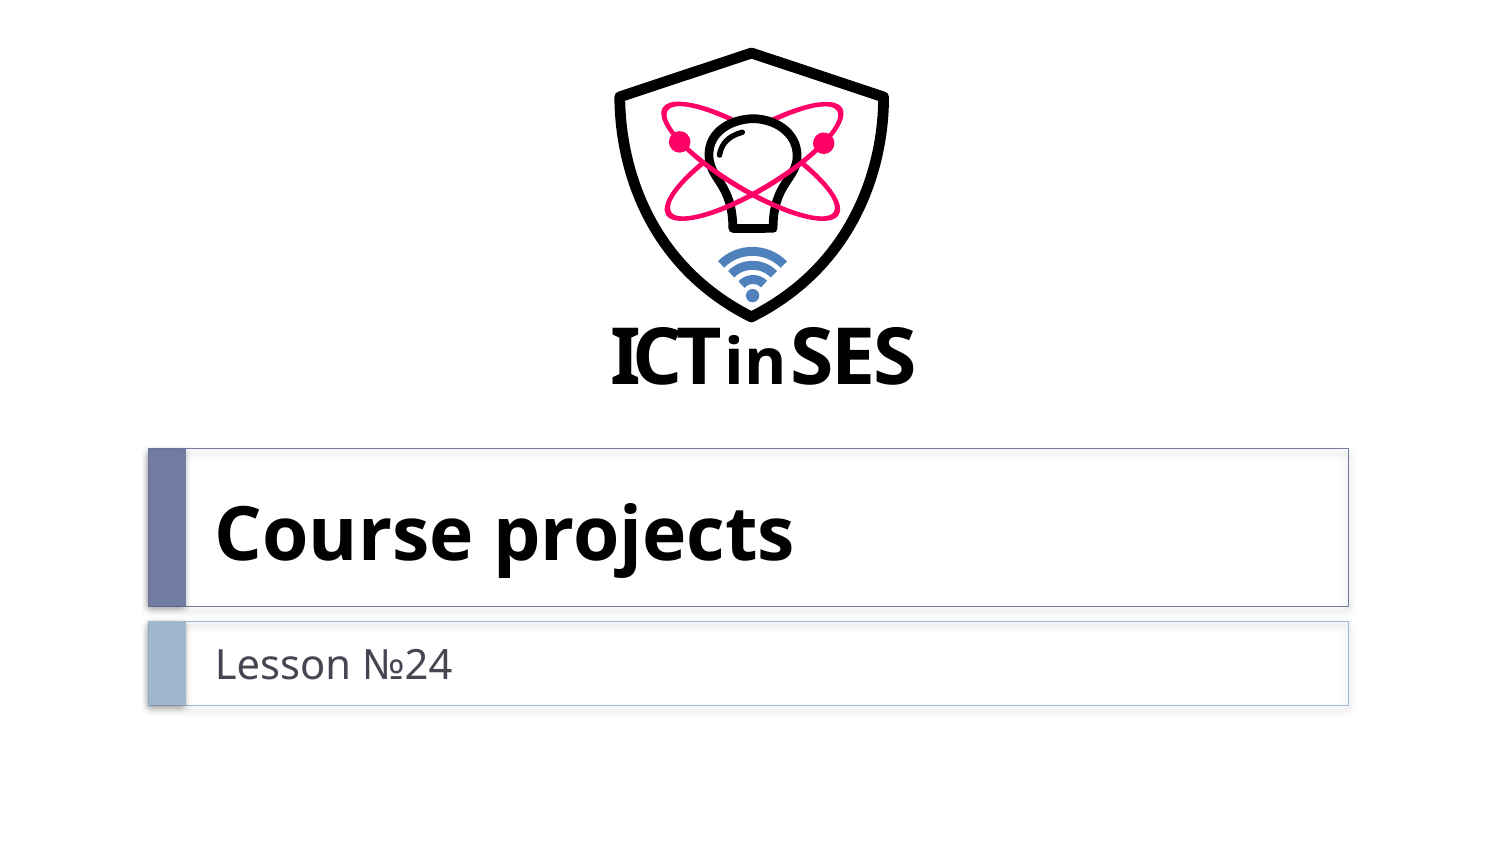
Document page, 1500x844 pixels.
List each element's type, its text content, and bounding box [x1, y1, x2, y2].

title Course projects [200, 478, 1325, 600]
subtitle Lesson №24 [200, 630, 1325, 697]
